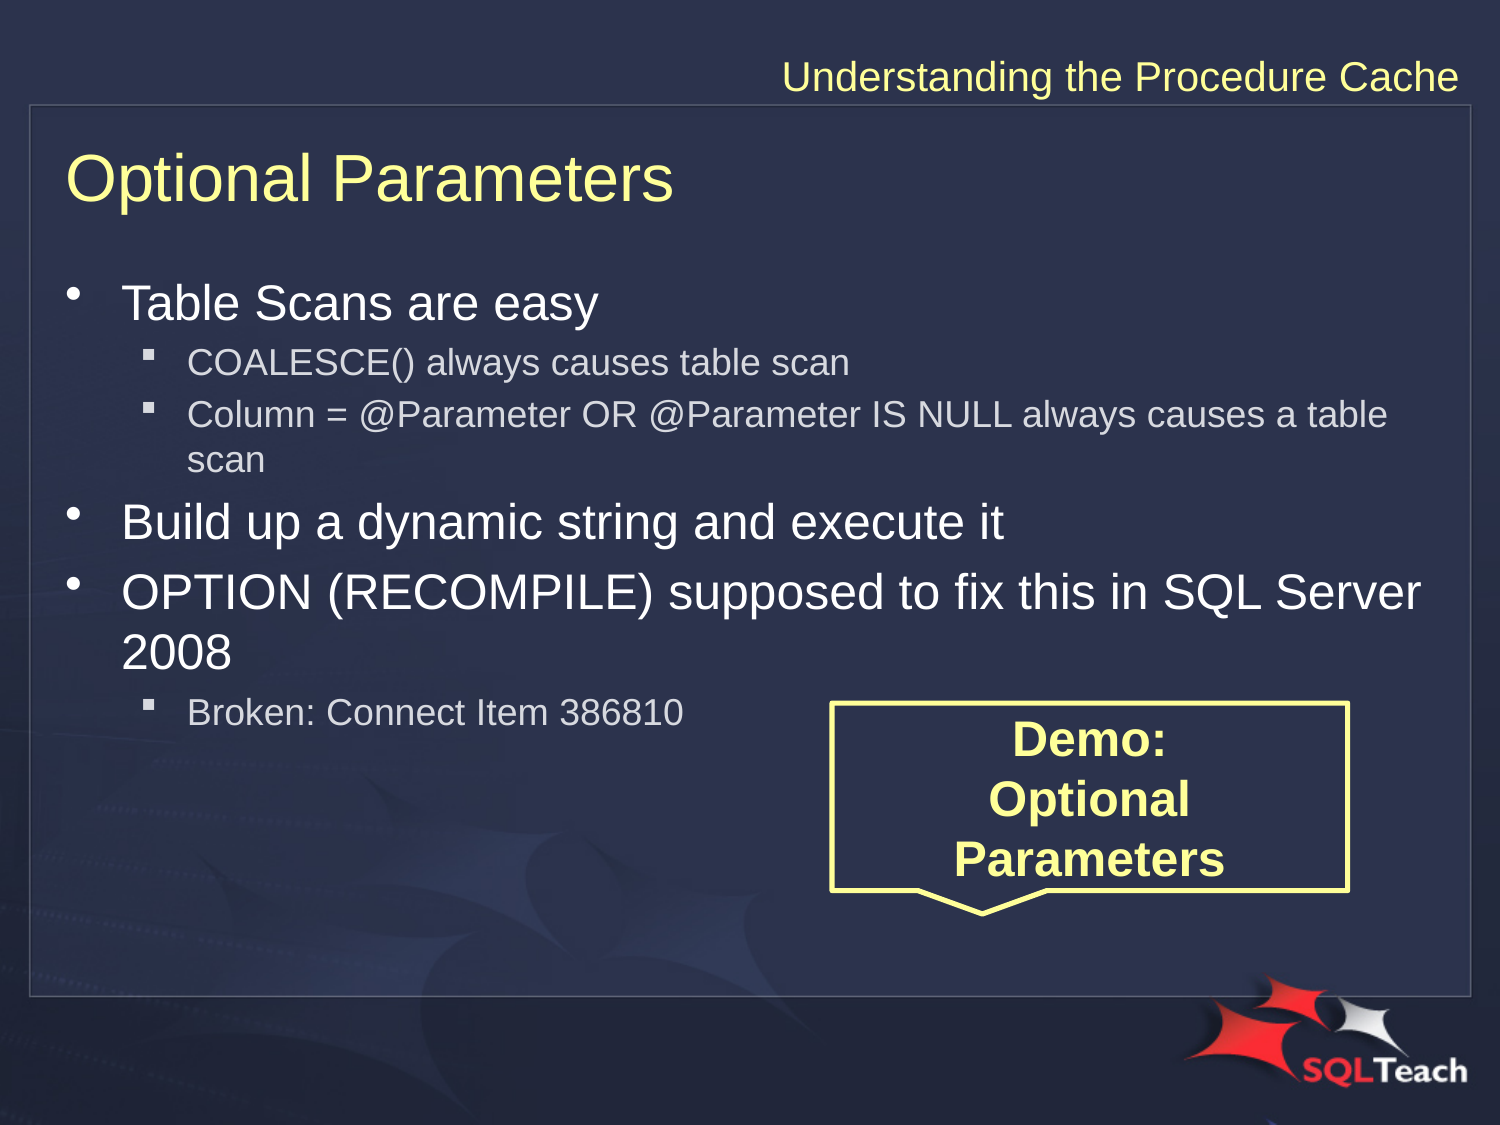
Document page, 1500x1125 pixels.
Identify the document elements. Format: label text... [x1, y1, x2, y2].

list Table Scans are easy COALESCE() always causes table scan Column = @Parameter OR @Parameter IS NULL always causes a table scan Build up a dynamic string and execute it OPTION (RECOMPILE) supposed to fix this in SQL Server 2008 Broken: Connect Item 386810 [49, 262, 1463, 988]
picture [0, 0, 1500, 1125]
title Optional Parameters [49, 137, 1326, 213]
text_box Demo: Optional Parameters [829, 701, 1350, 916]
